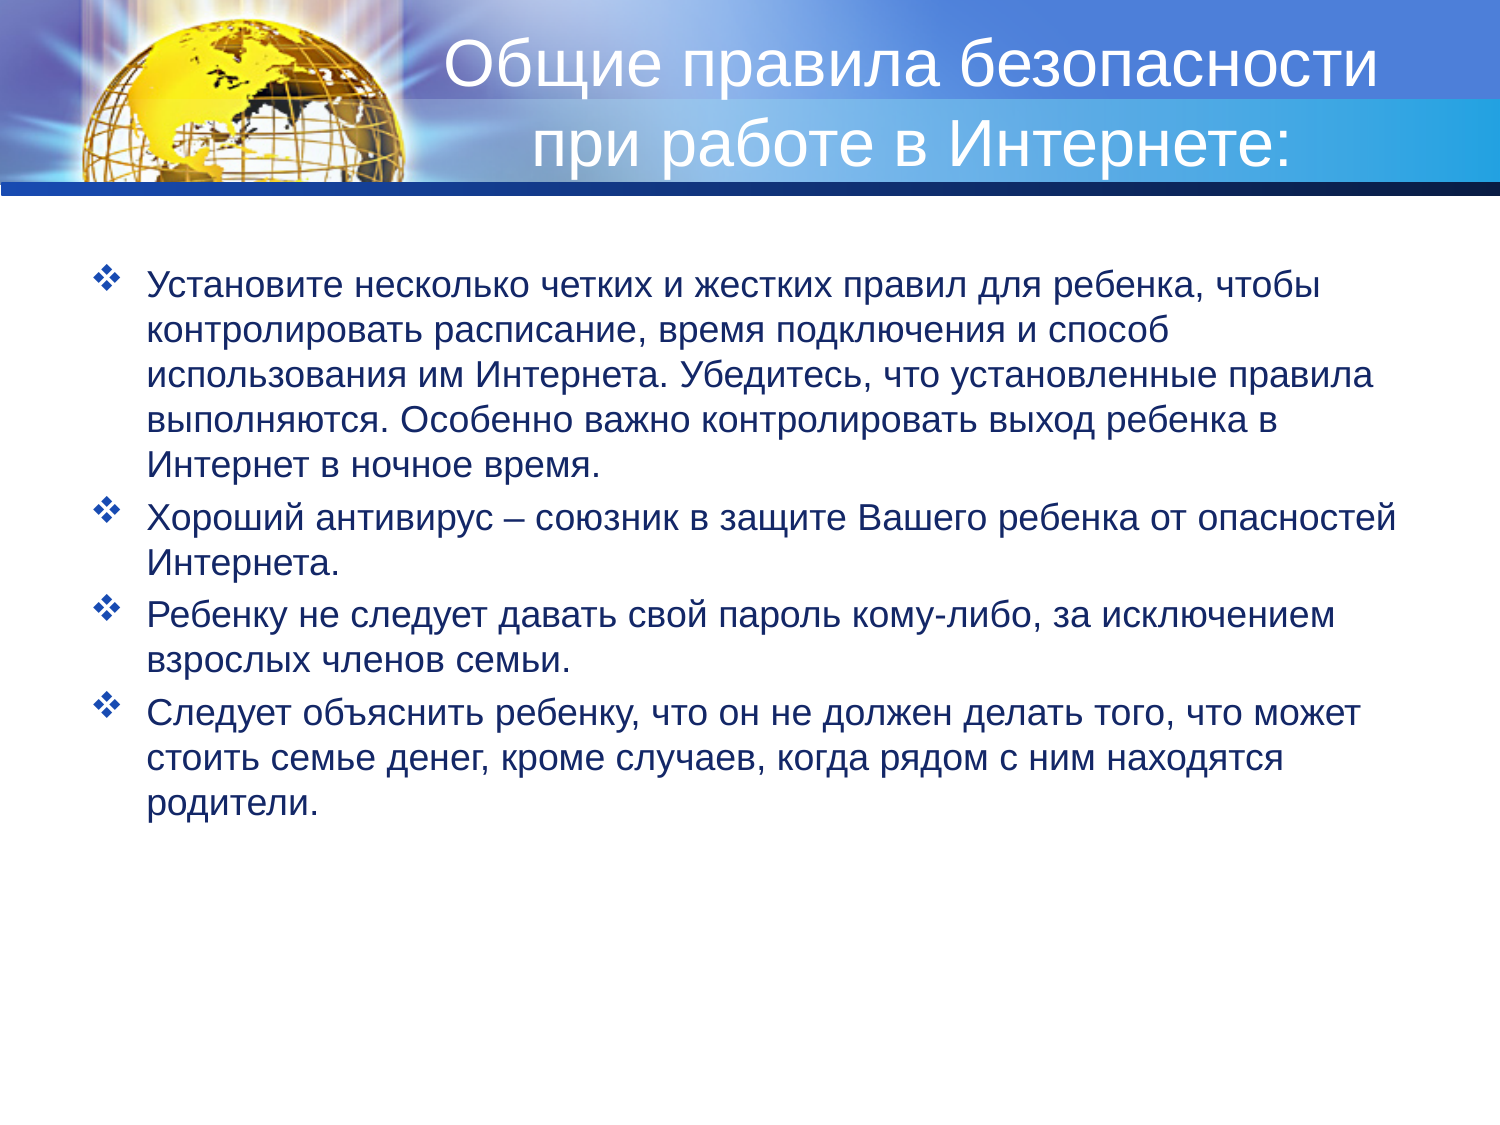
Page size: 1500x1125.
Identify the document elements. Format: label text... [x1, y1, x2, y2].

list Установите несколько четких и жестких правил для ребенка, чтобы контролировать расписание, время подключения и способ использования им Интернета. Убедитесь, что установленные правила выполняются. Особенно важно контролировать выход ребенка в Интернет в ночное время. Хороший антивирус – союзник в защите Вашего ребенка от опасностей Интернета. Ребенку не следует давать свой пароль кому-либо, за исключением взрослых членов семьи. Следует объяснить ребенку, что он не должен делать того, что может стоить семье денег, кроме случаев, когда рядом с ним находятся родители. [74, 199, 1426, 1038]
picture [0, 0, 1500, 185]
title Общие правила безопасности при работе в Интернете: [399, 99, 1426, 181]
text_box 50% детей выходят в Интернет одни [298, 99, 412, 183]
